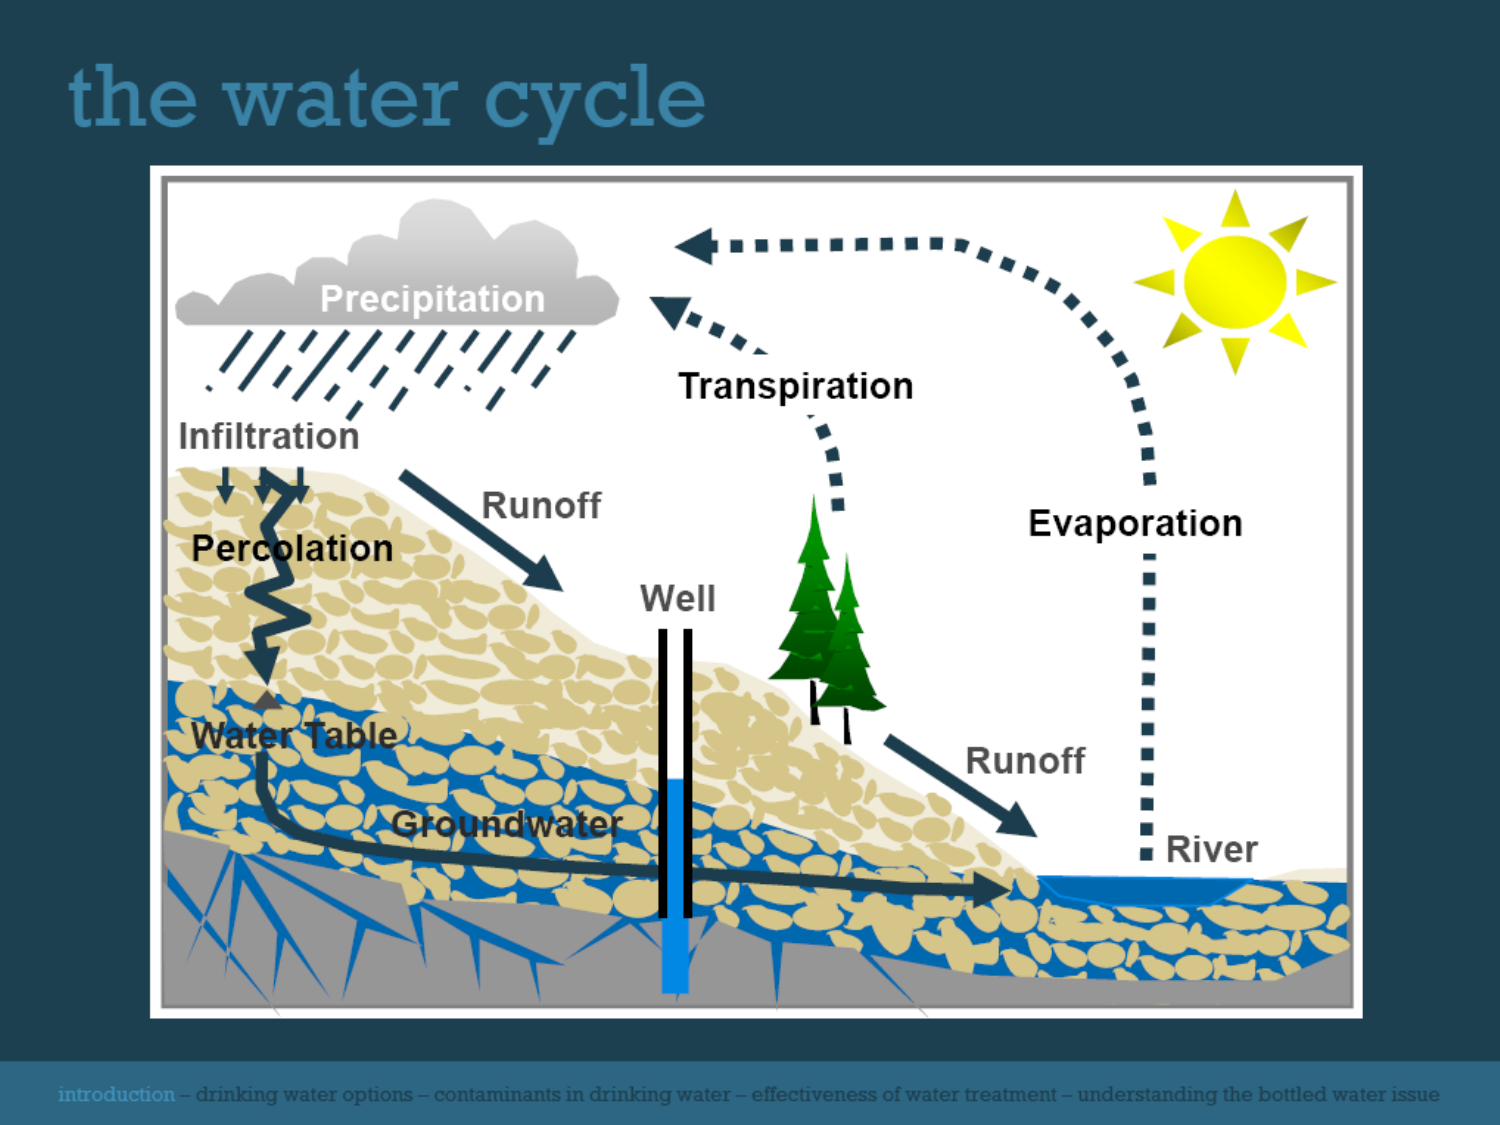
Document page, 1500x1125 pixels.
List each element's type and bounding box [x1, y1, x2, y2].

list [0, 0, 1500, 1125]
